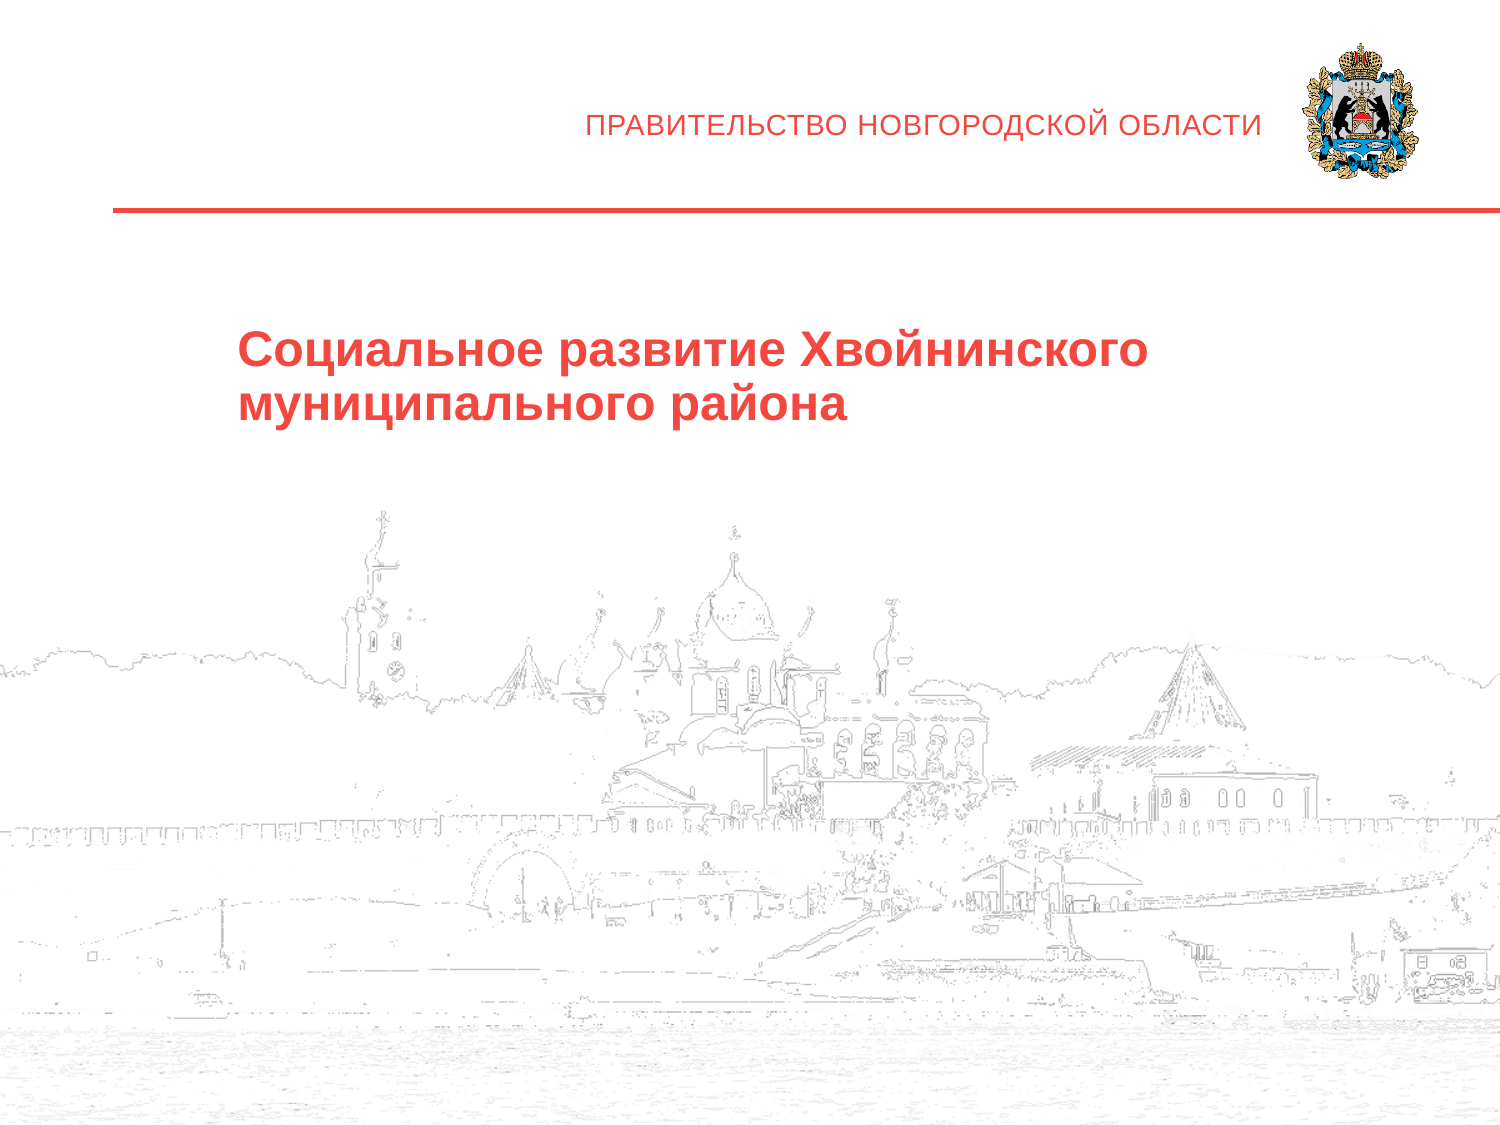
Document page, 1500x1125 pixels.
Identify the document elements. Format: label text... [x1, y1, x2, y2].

picture [0, 437, 1500, 1125]
picture [1302, 43, 1419, 179]
text_box Социальное развитие Хвойнинского муниципального района [222, 315, 1248, 437]
text_box ПРАВИТЕЛЬСТВО НОВГОРОДСКОЙ ОБЛАСТИ [570, 102, 1302, 147]
